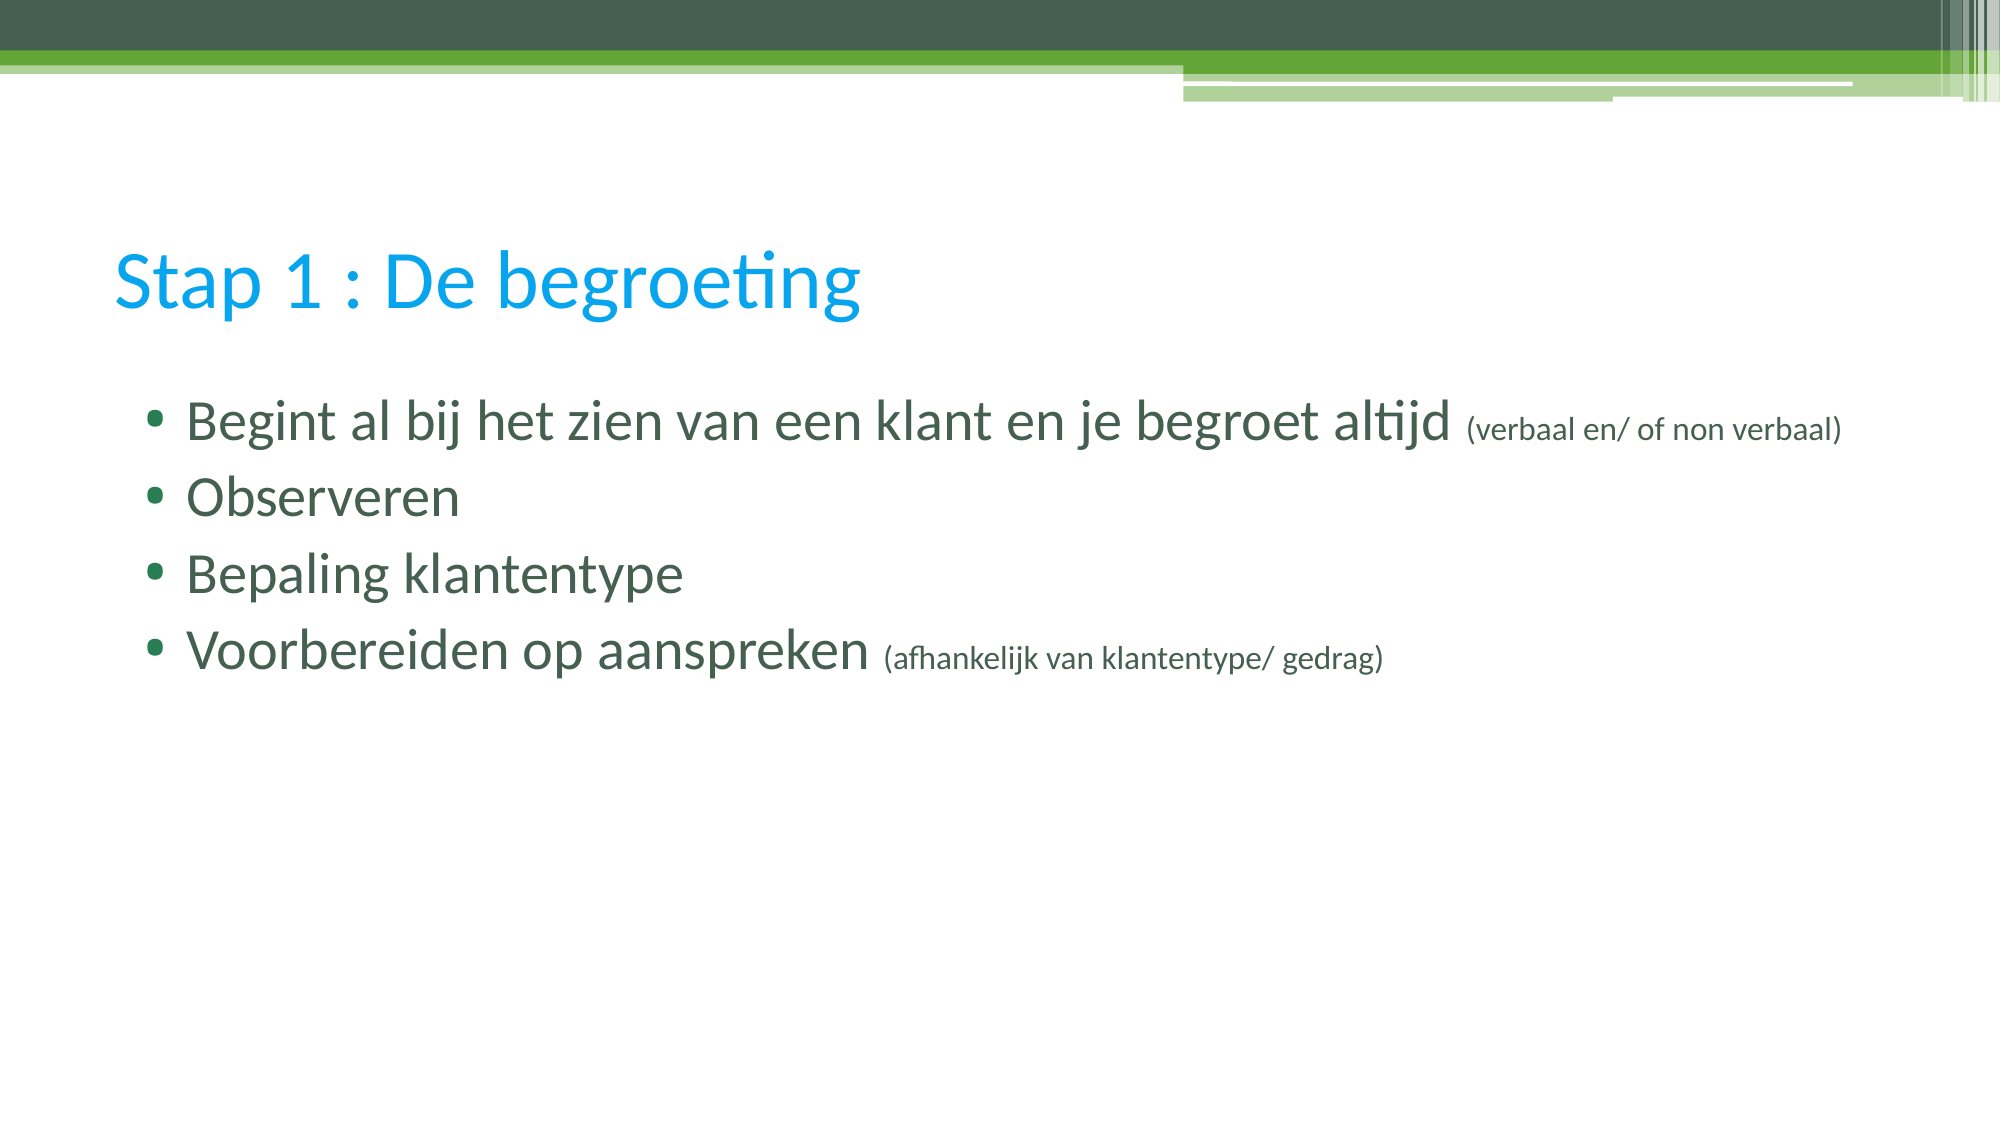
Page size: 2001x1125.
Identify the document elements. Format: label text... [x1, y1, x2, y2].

list Begint al bij het zien van een klant en je begroet altijd (verbaal en/ of non verbaal) Observeren Bepaling klantentype Voorbereiden op aanspreken (afhankelijk van klantentype/ gedrag) [111, 375, 1967, 963]
title Stap 1 : De begroeting [99, 187, 1900, 363]
